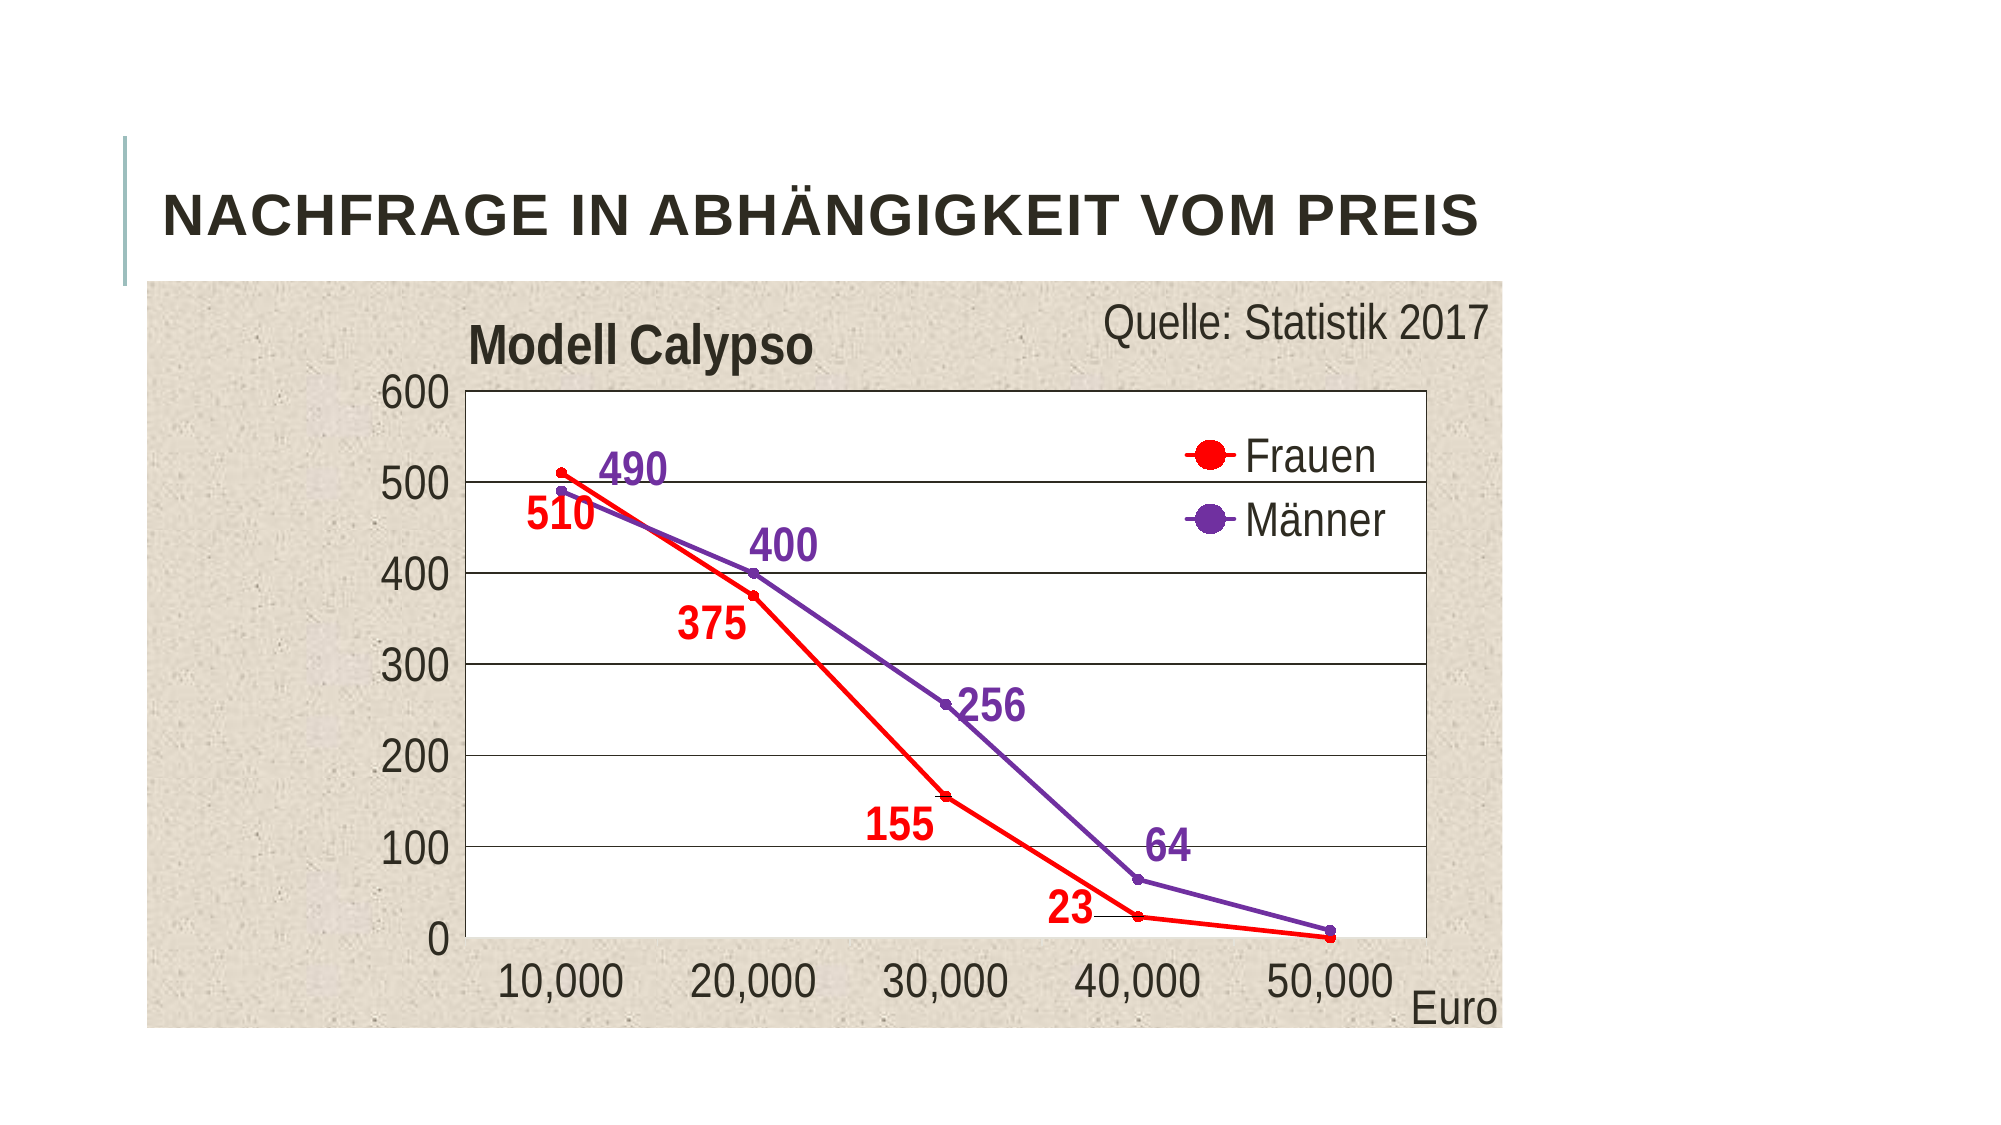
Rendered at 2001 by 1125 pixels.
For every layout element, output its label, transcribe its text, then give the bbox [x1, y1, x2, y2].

chart [146, 281, 1509, 1051]
title Nachfrage in Abhängigkeit vom Preis [147, 96, 1763, 342]
